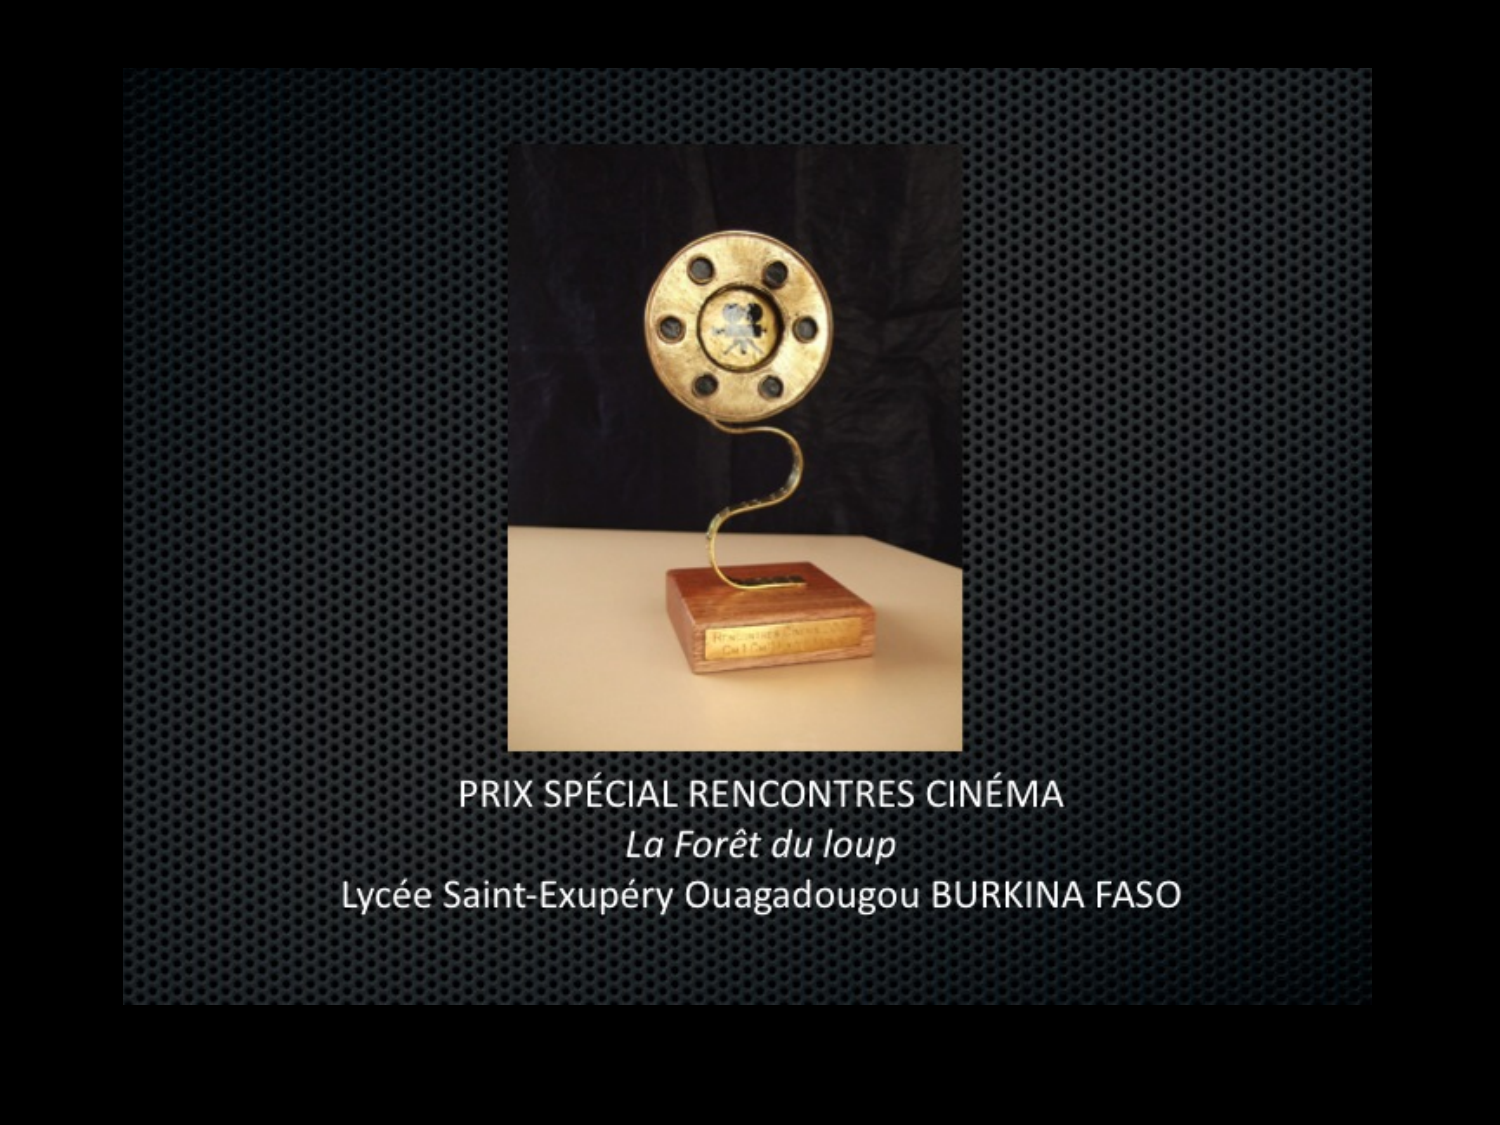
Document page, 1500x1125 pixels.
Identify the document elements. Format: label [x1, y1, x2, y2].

list [0, 68, 1500, 1006]
